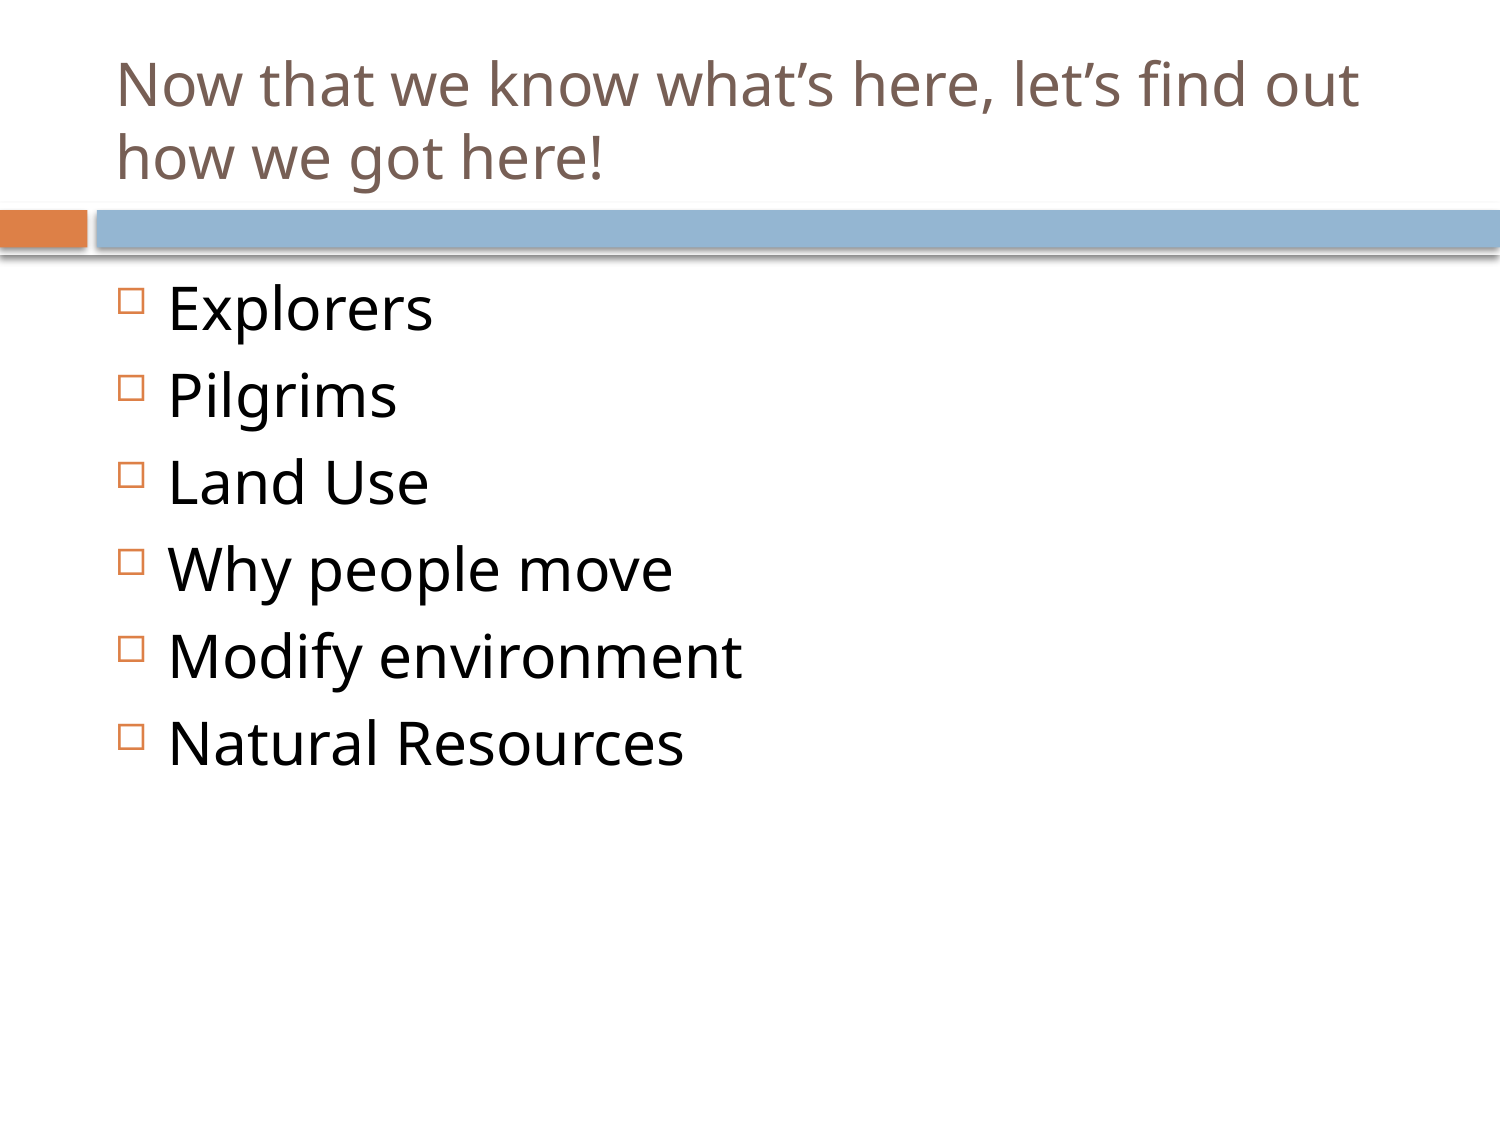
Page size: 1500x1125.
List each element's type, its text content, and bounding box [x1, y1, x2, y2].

list Explorers Pilgrims Land Use Why people move Modify environment Natural Resources [100, 262, 1438, 1000]
title Now that we know what’s here, let’s find out how we got here! [100, 37, 1438, 200]
